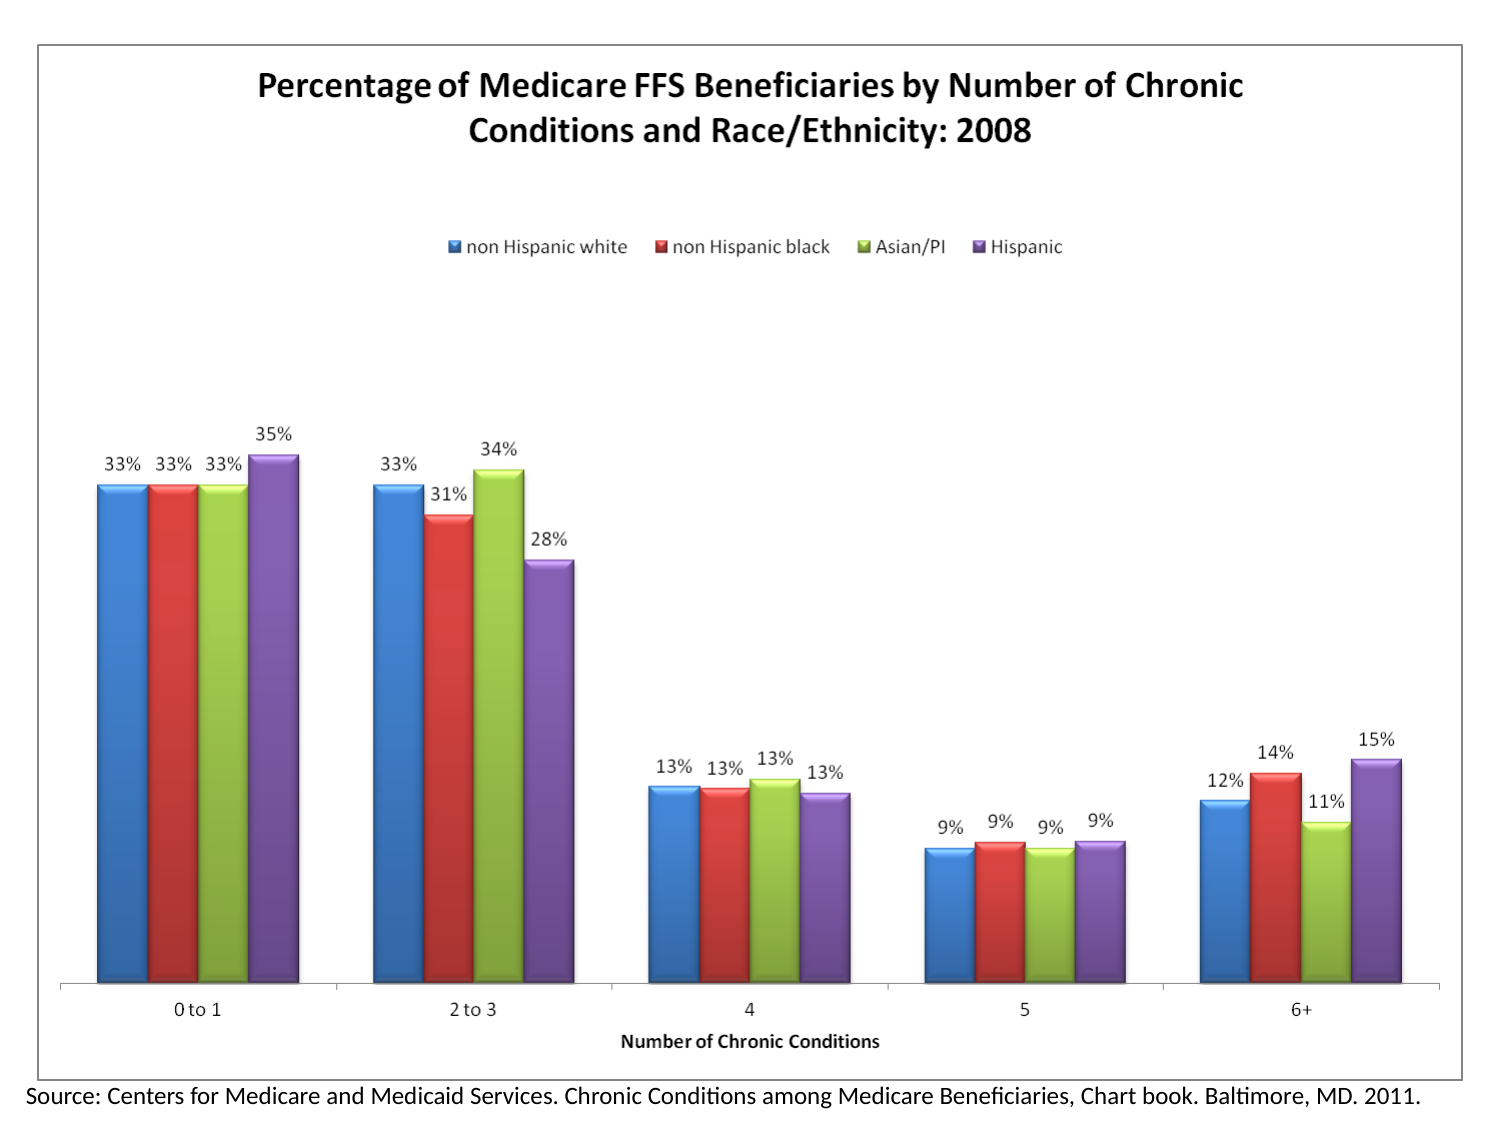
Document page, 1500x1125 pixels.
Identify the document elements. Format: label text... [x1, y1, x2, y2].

text_box Source: Centers for Medicare and Medicaid Services. Chronic Conditions among Medicare Beneficiaries, Chart book. Baltimore, MD. 2011. [0, 1065, 1450, 1125]
picture [36, 43, 1464, 1083]
